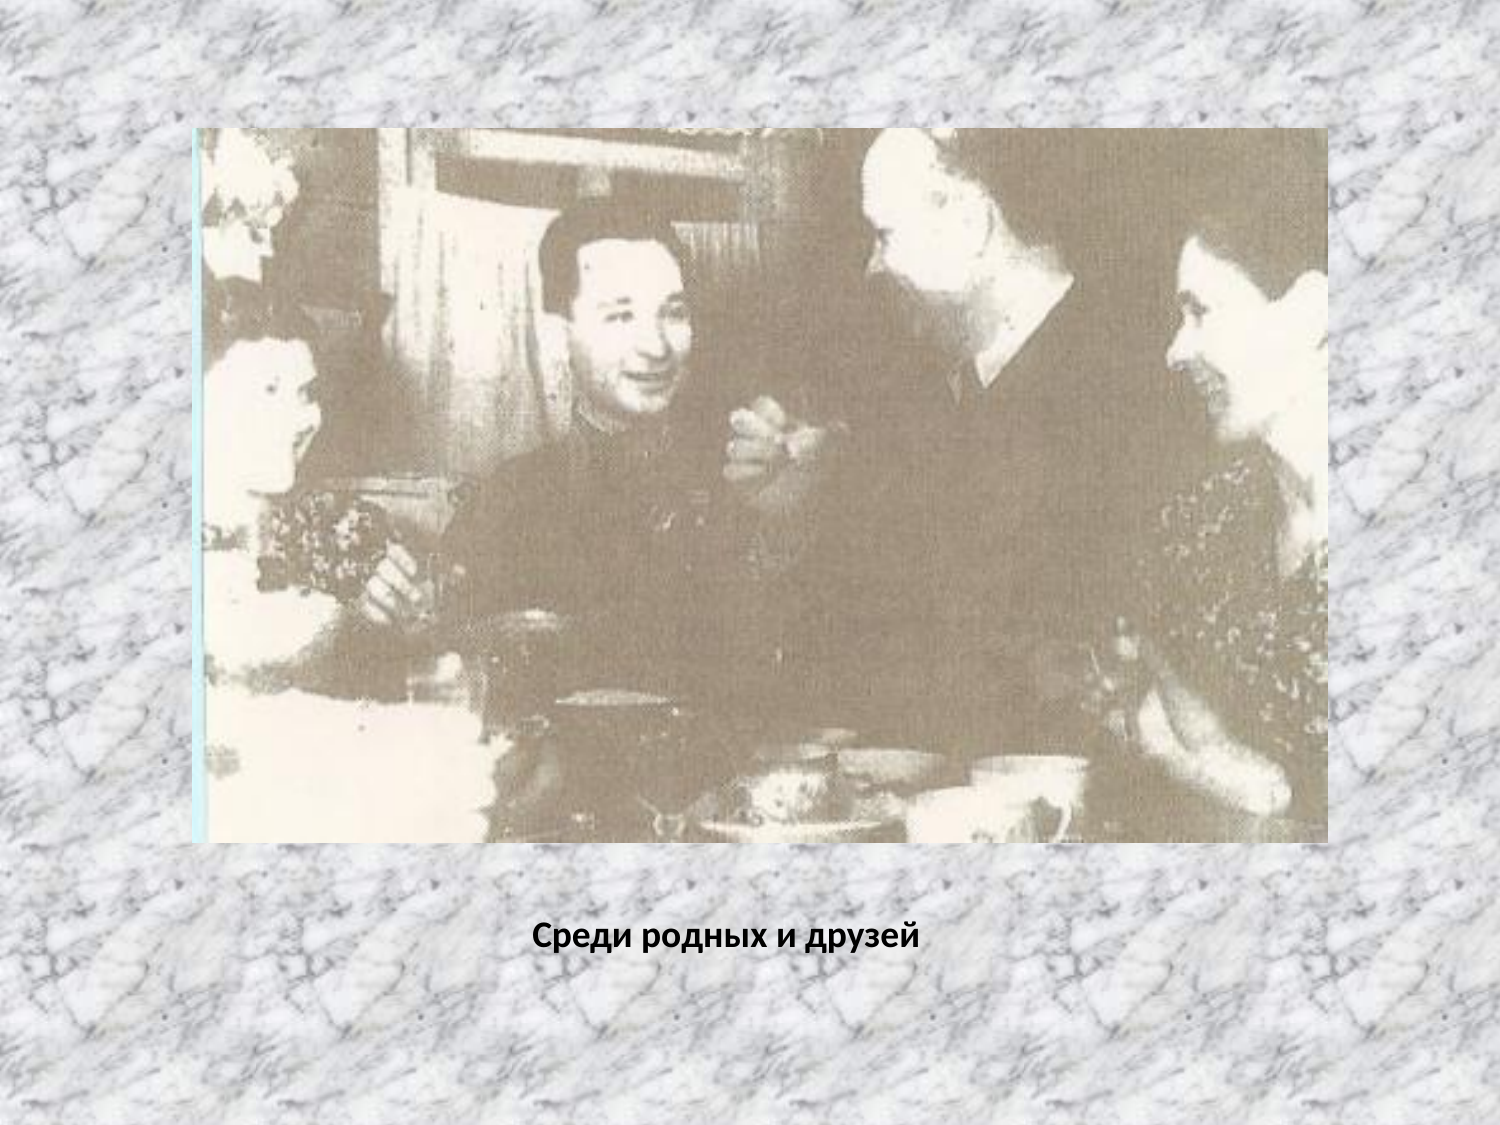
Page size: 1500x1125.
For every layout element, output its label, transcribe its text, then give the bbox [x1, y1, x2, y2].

text_box Среди родных и друзей [433, 902, 1020, 963]
picture [0, 0, 1500, 1125]
